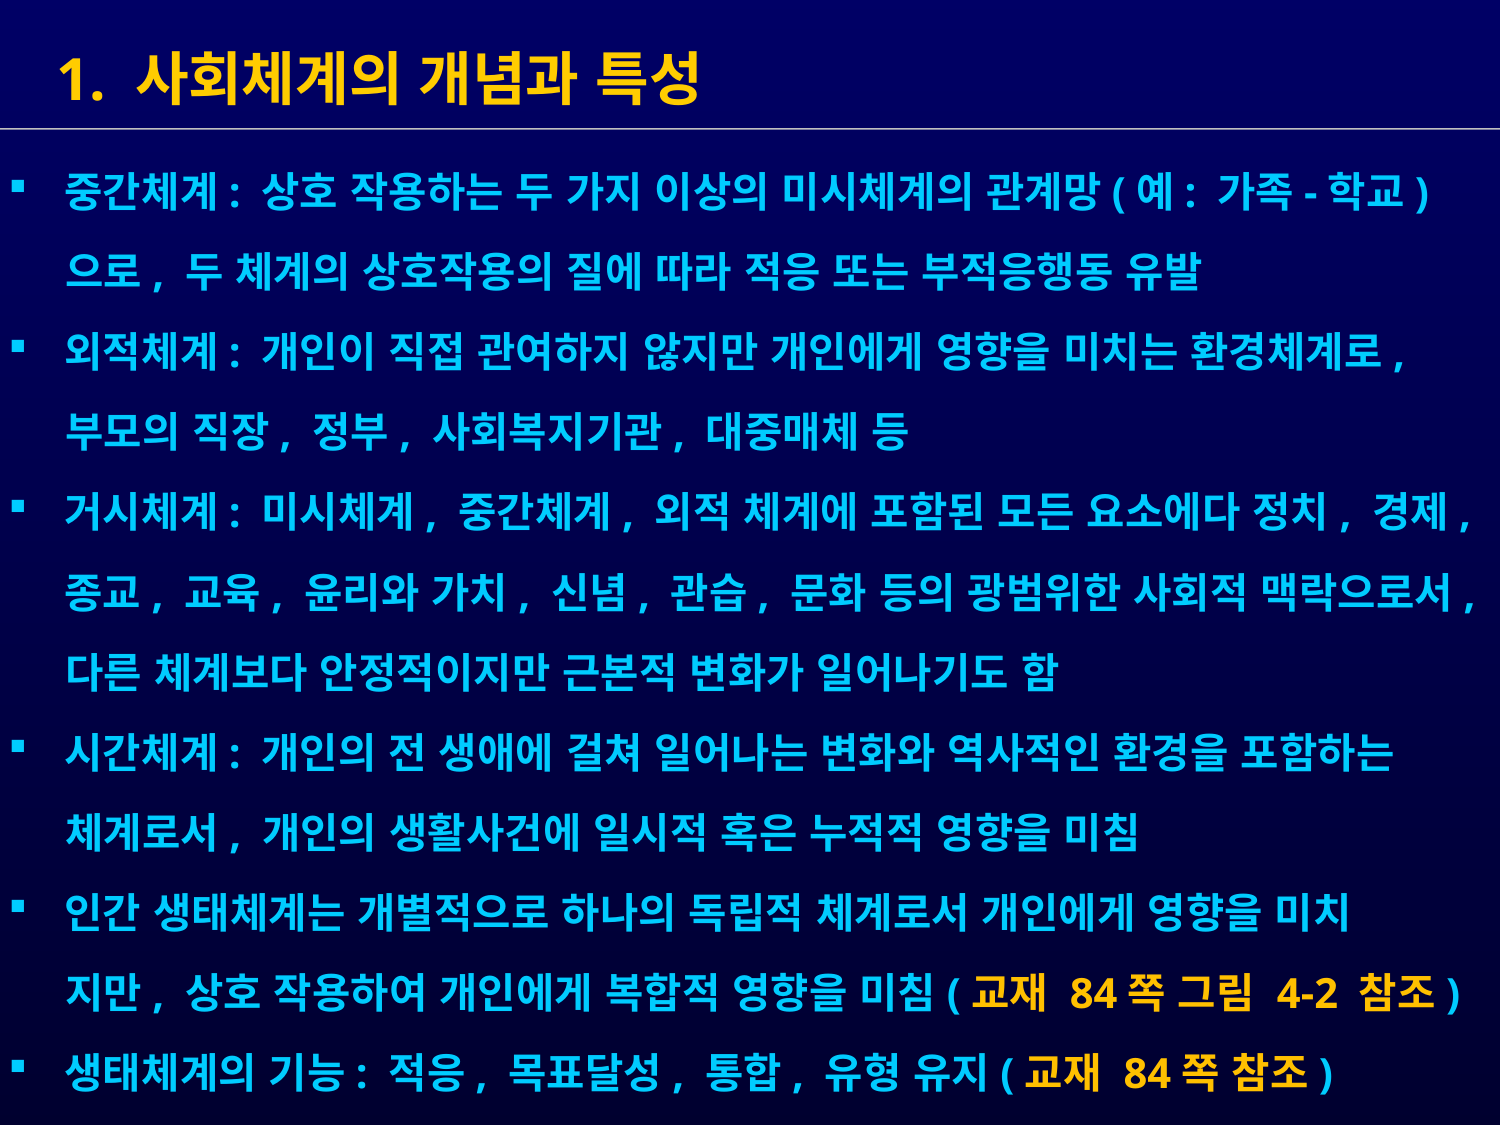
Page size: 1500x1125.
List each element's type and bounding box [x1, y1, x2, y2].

text_box [0, 34, 1500, 1101]
